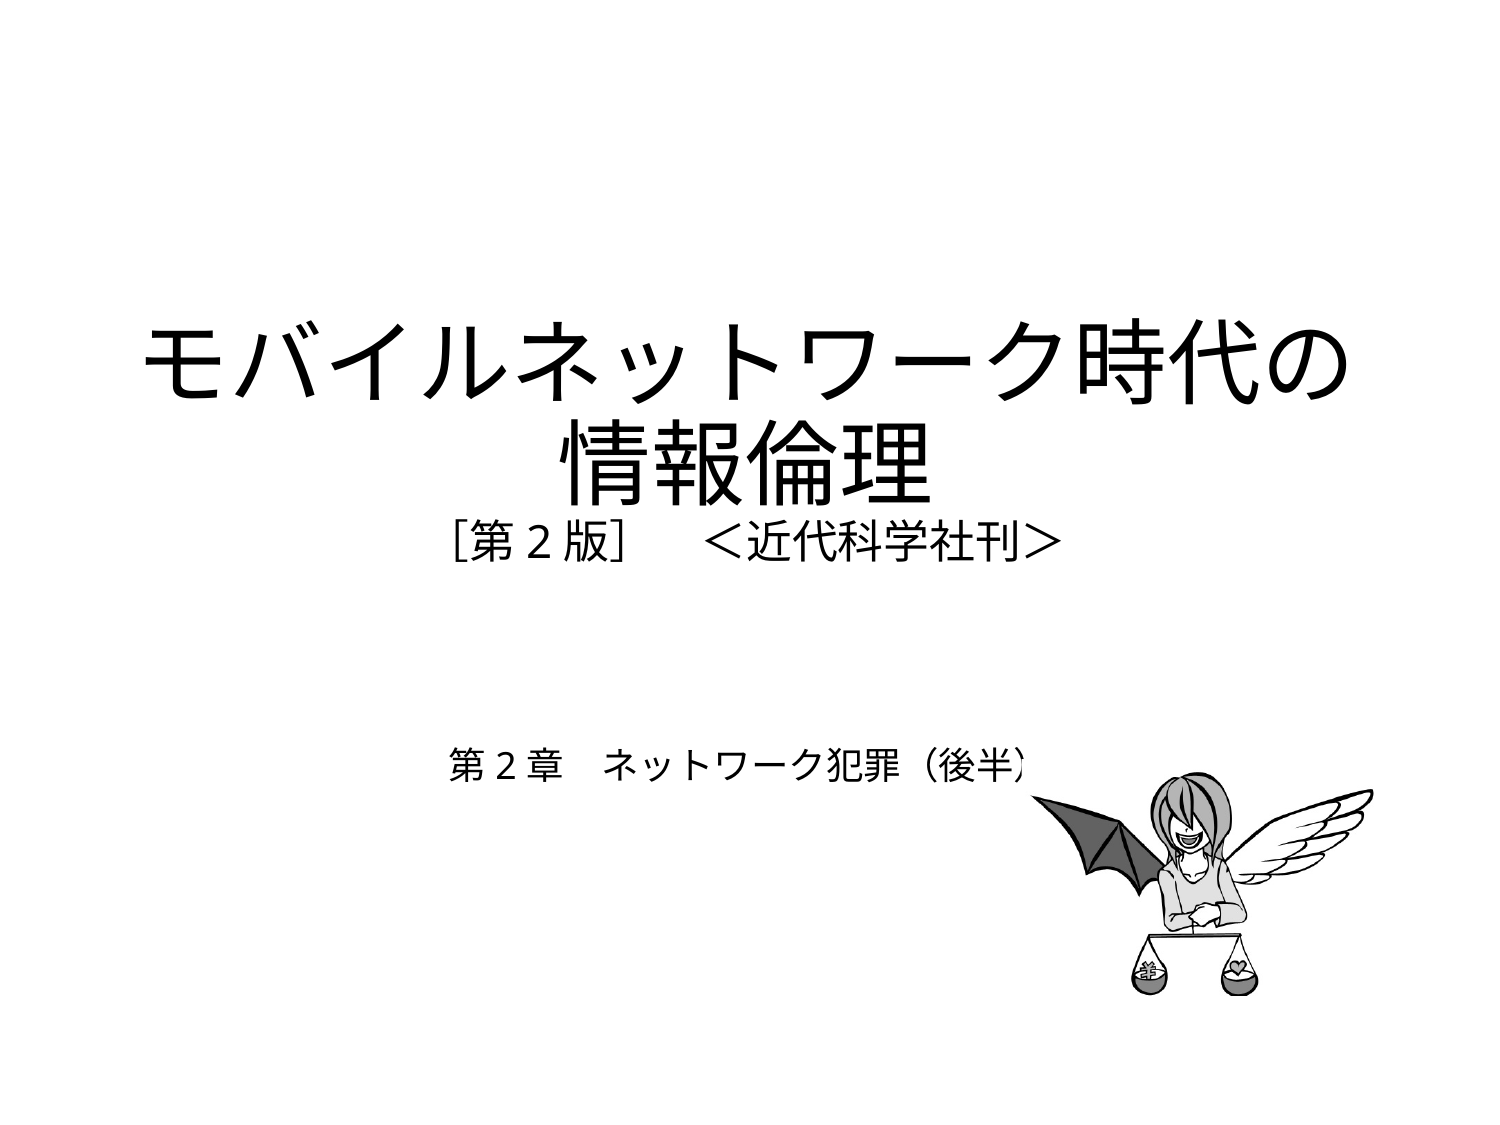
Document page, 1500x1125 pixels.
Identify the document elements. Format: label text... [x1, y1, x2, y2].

subtitle 第2章 ネットワーク犯罪（後半） [187, 739, 1313, 863]
picture [1021, 759, 1379, 996]
title モバイルネットワーク時代の情報倫理 ［第2版］ ＜近代科学社刊＞ [112, 184, 1379, 576]
